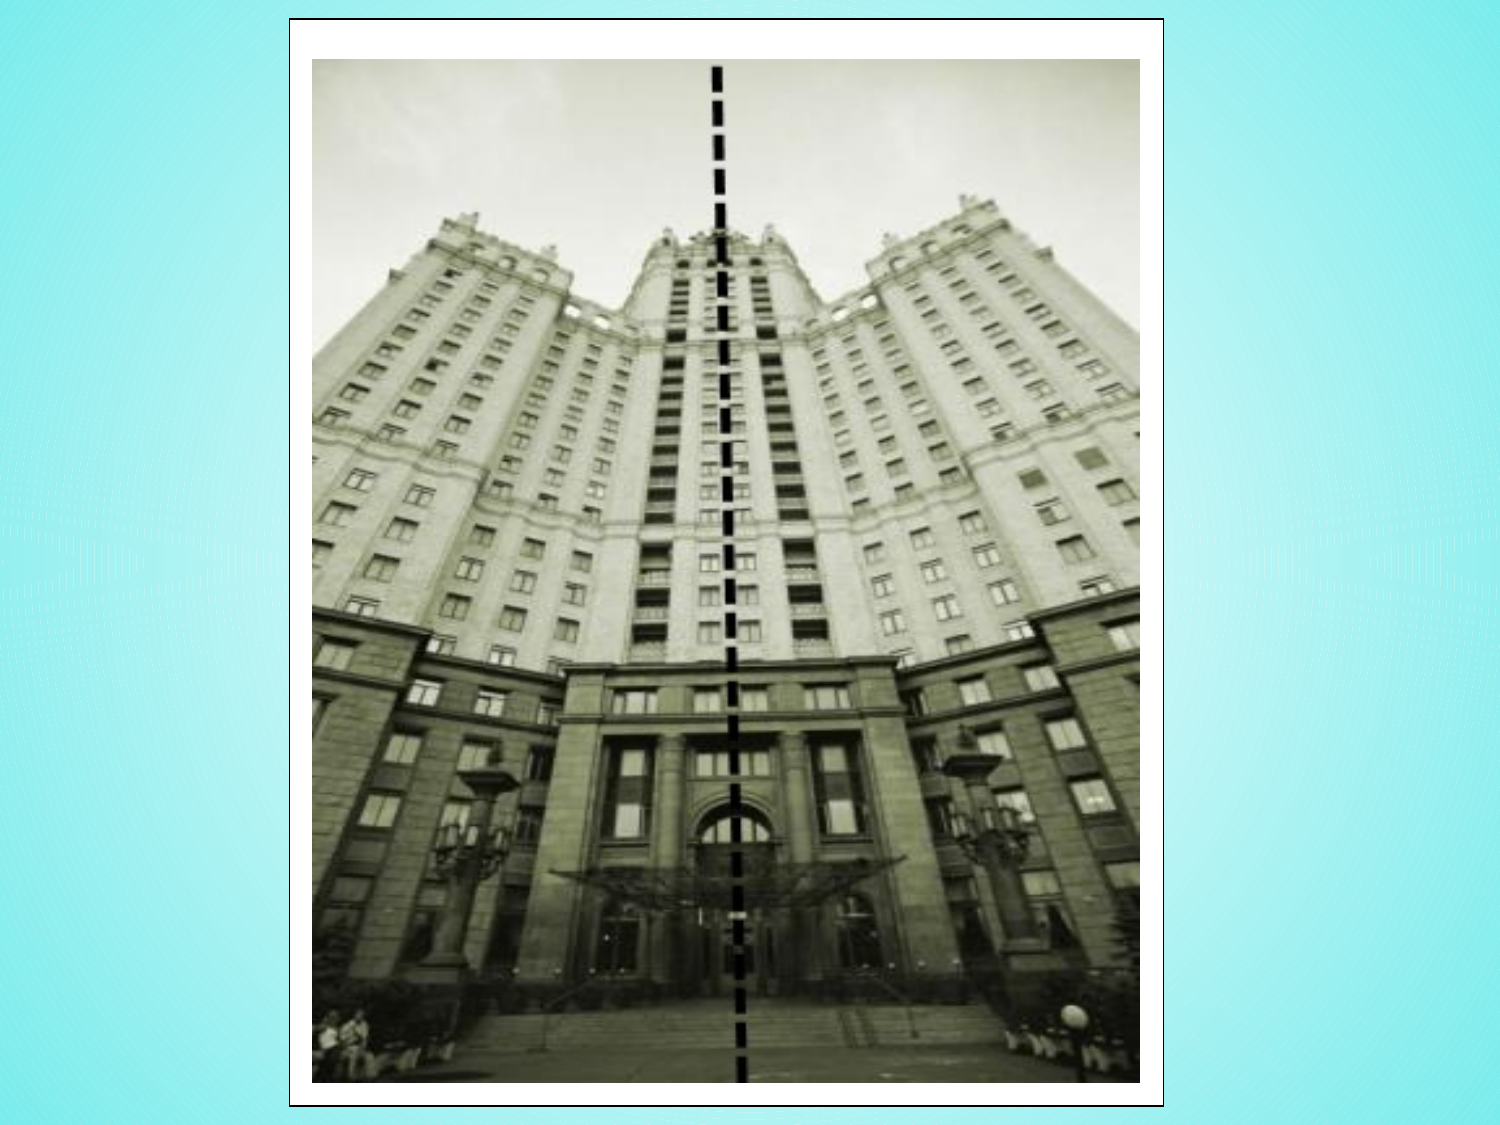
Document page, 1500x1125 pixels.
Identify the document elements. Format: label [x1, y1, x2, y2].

picture [312, 58, 1141, 1083]
text_box [289, 18, 1164, 1106]
